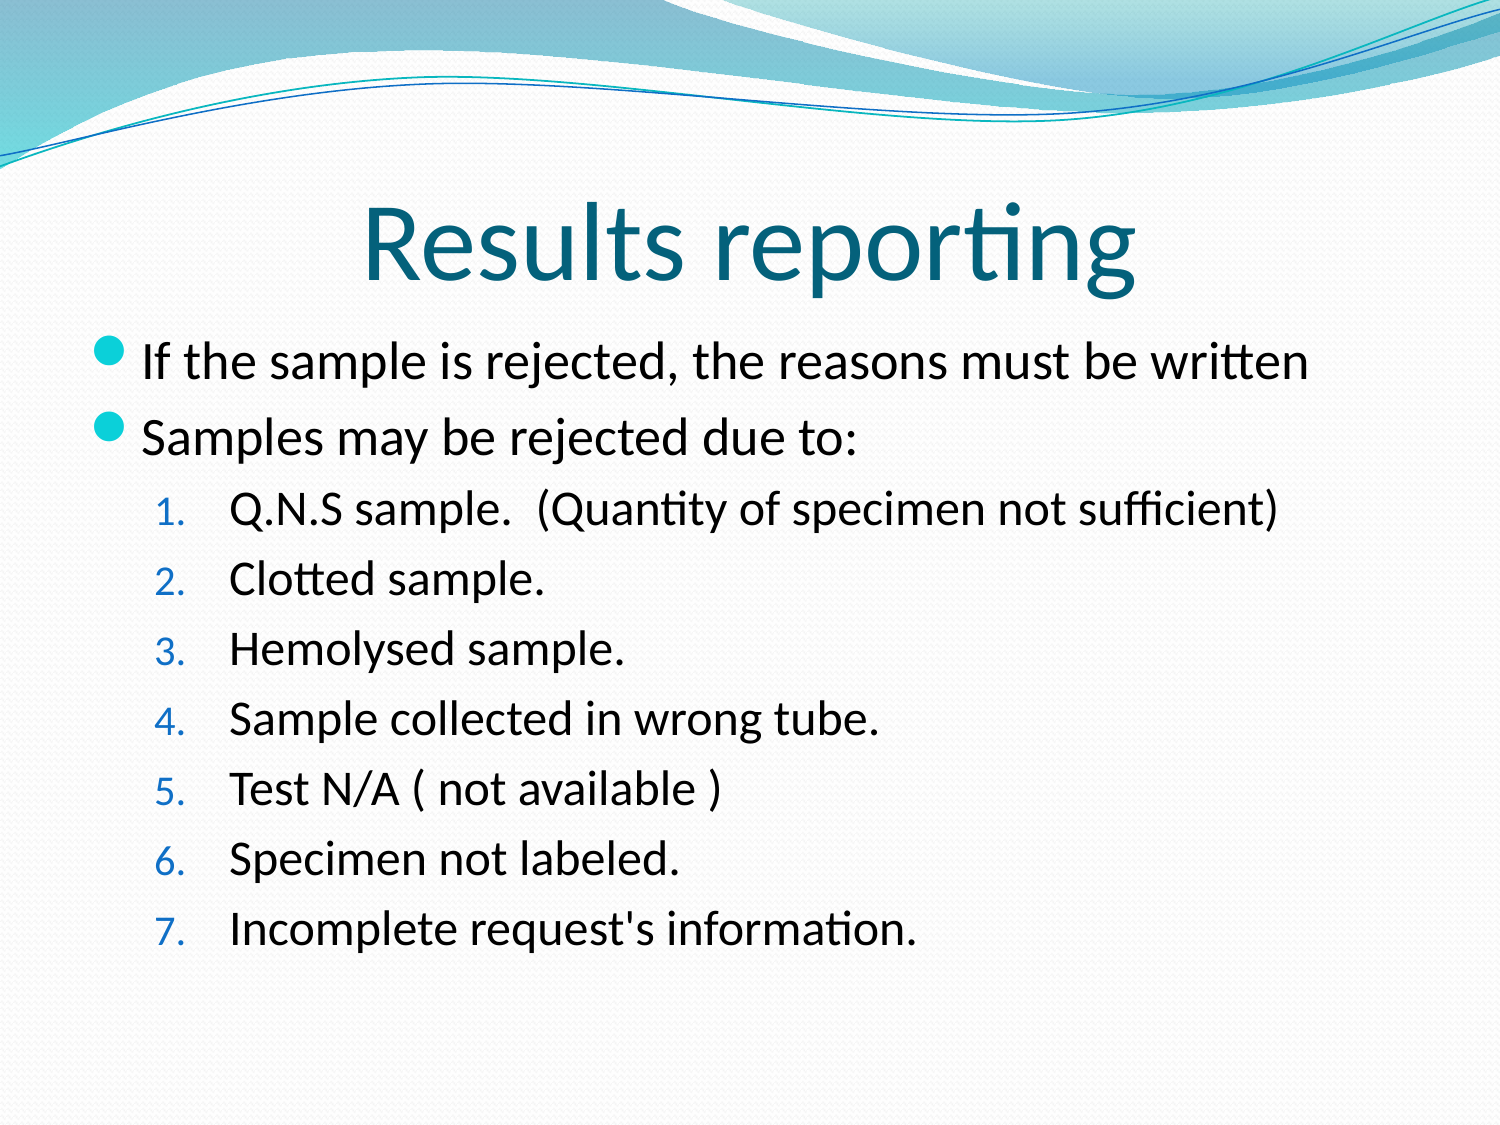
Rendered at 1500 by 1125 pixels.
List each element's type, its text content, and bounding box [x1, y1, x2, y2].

list If the sample is rejected, the reasons must be written Samples may be rejected due to: Q.N.S sample. (Quantity of specimen not sufficient) Clotted sample. Hemolysed sample. Sample collected in wrong tube. Test N/A ( not available ) Specimen not labeled. Incomplete request's information. [75, 317, 1425, 1038]
title Results reporting [75, 115, 1425, 303]
